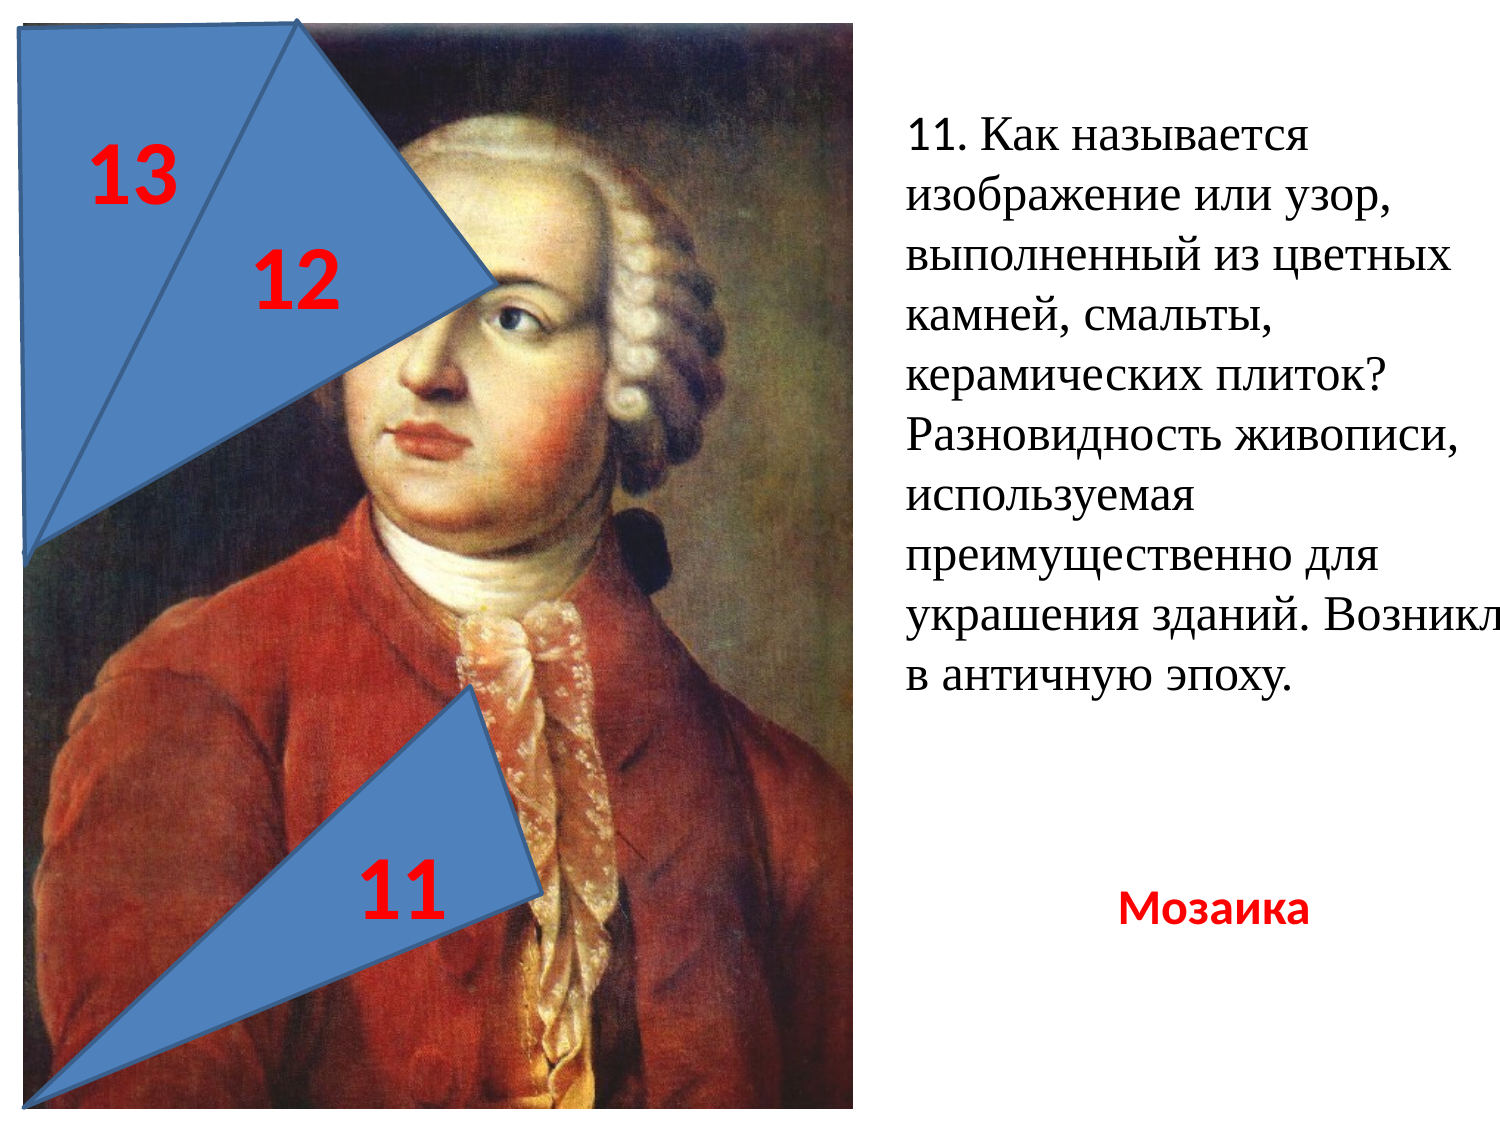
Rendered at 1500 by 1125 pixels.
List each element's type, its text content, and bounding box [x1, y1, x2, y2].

text_box Мозаика [1102, 867, 1326, 942]
picture [23, 23, 853, 1110]
text_box 11. Как называется изображение или узор, выполненный из цветных камней, смальты, керамических плиток? Разновидность живописи, используемая преимущественно для украшения зданий. Возникла в античную эпоху. [890, 199, 1500, 762]
